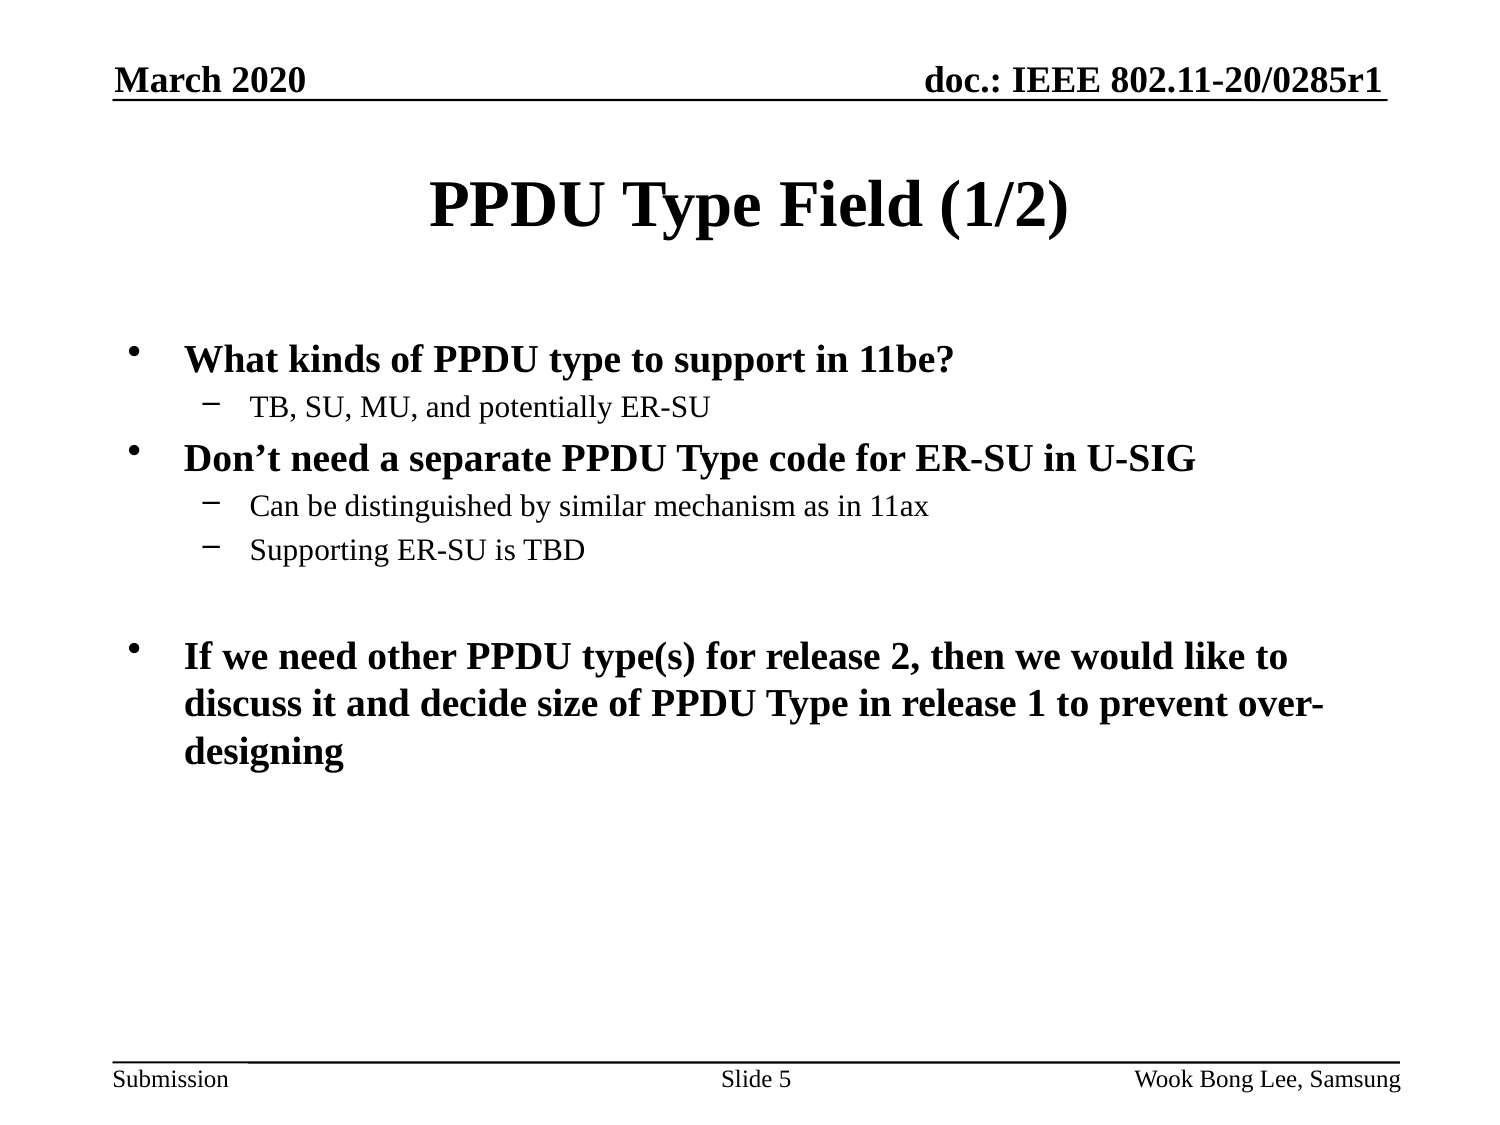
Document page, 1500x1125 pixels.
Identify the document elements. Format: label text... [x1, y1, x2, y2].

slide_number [114, 54, 309, 101]
title PPDU Type Field (1/2) [112, 112, 1388, 288]
footer Wook Bong Lee, Samsung [1130, 1061, 1402, 1093]
list What kinds of PPDU type to support in 11be? TB, SU, MU, and potentially ER-SU Don’t need a separate PPDU Type code for ER-SU in U-SIG Can be distinguished by similar mechanism as in 11ax Supporting ER-SU is TBD If we need other PPDU type(s) for release 2, then we would like to discuss it and decide size of PPDU Type in release 1 to prevent over-designing [112, 324, 1388, 1001]
slide_number Slide 5 [712, 1061, 800, 1093]
